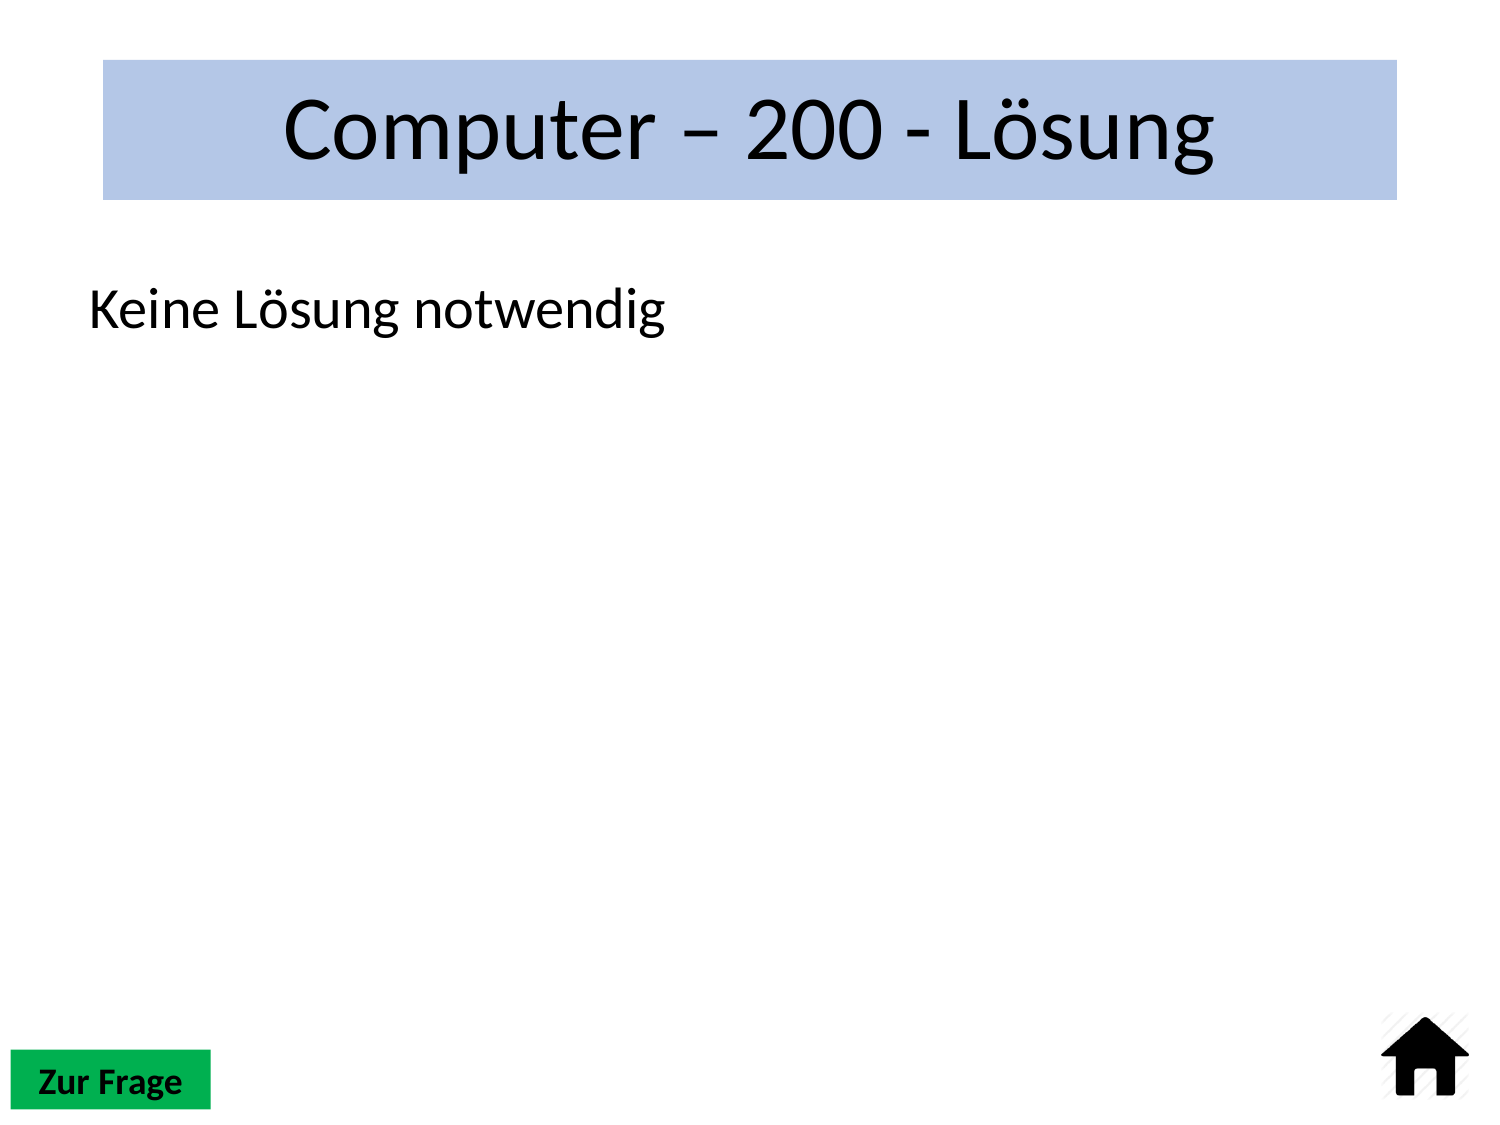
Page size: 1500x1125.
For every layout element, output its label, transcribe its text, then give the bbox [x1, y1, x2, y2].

text_box Zur Frage [10, 1049, 211, 1110]
picture [1381, 1012, 1469, 1100]
title Computer – 200 - Lösung [103, 59, 1397, 200]
text_box Keine Lösung notwendig [74, 262, 1425, 588]
